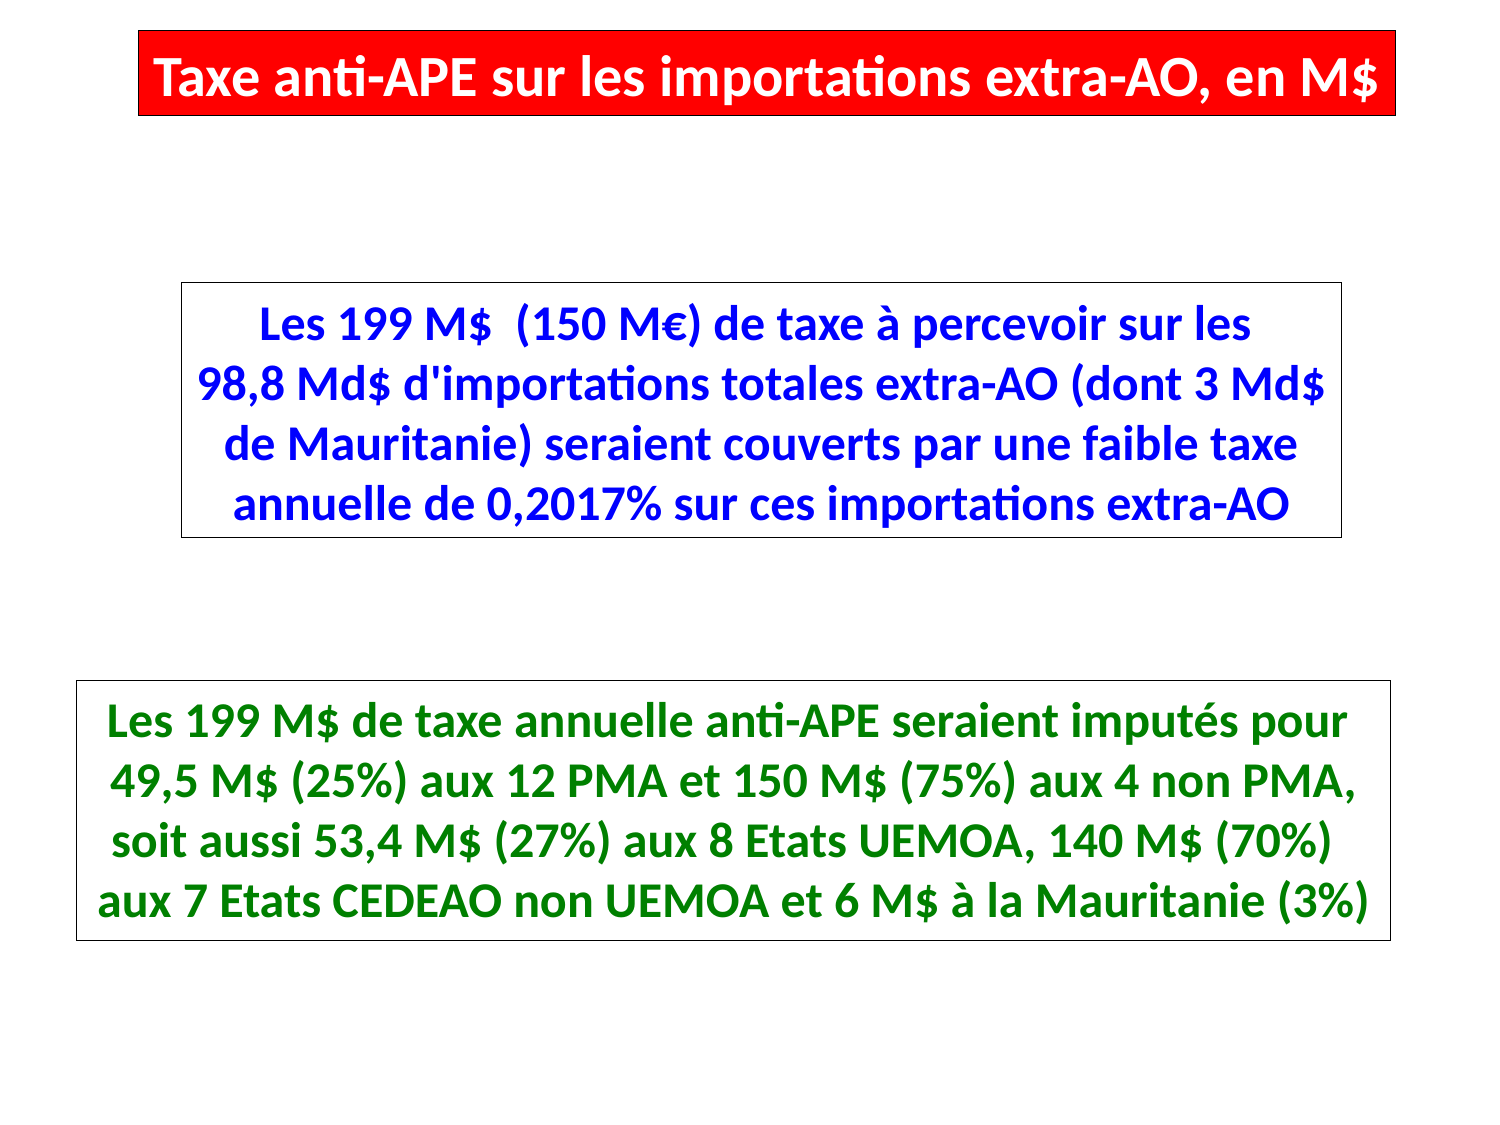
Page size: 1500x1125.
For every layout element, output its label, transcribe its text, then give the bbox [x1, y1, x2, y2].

text_box Les 199 M$ de taxe annuelle anti-APE seraient imputés pour 49,5 M$ (25%) aux 12 PMA et 150 M$ (75%) aux 4 non PMA, soit aussi 53,4 M$ (27%) aux 8 Etats UEMOA, 140 M$ (70%) aux 7 Etats CEDEAO non UEMOA et 6 M$ à la Mauritanie (3%) [76, 680, 1391, 941]
text_box Les 199 M$ (150 M€) de taxe à percevoir sur les 98,8 Md$ d'importations totales extra-AO (dont 3 Md$ de Mauritanie) seraient couverts par une faible taxe annuelle de 0,2017% sur ces importations extra-AO [181, 282, 1342, 538]
text_box Taxe anti-APE sur les importations extra-AO, en M$ [138, 30, 1396, 116]
